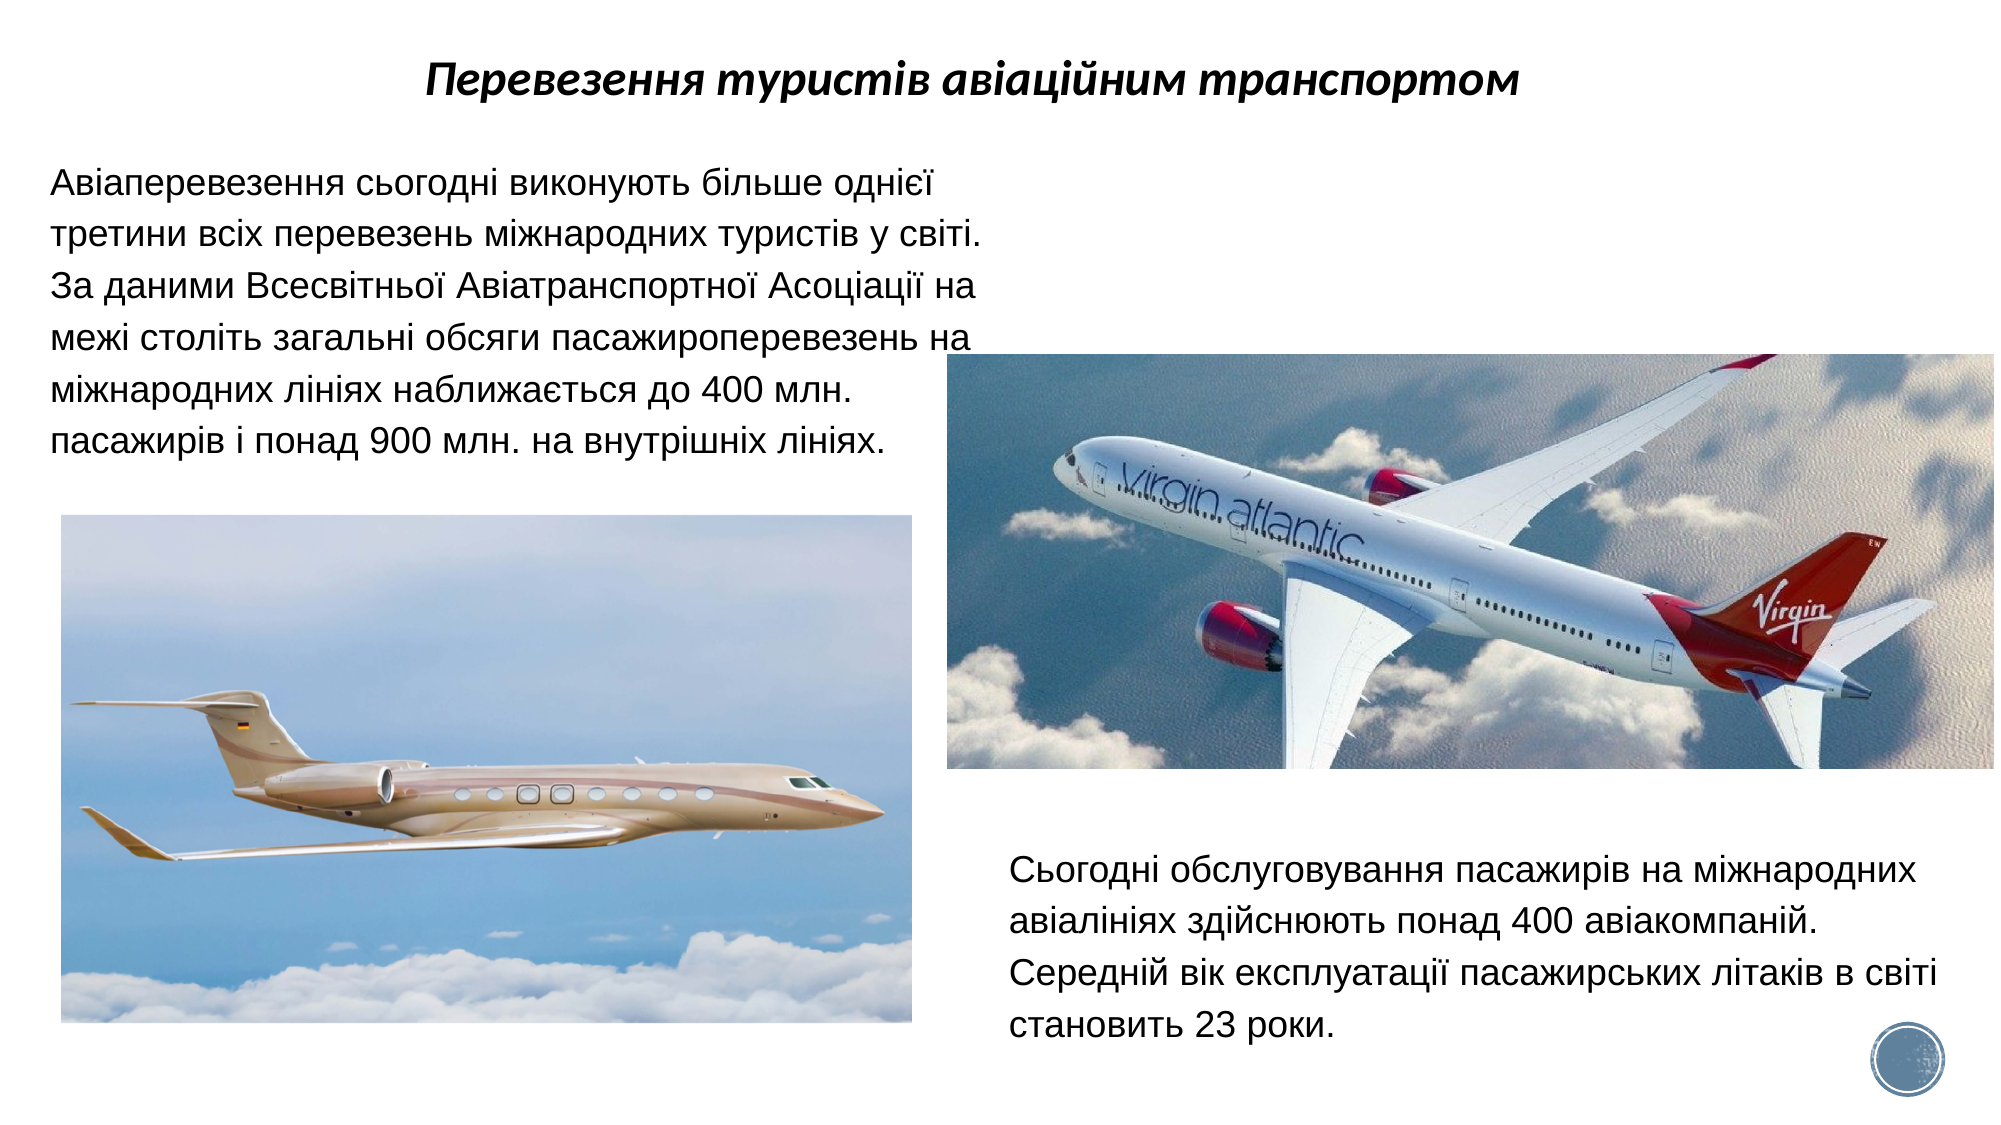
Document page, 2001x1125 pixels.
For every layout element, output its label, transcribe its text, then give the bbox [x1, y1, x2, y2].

picture [61, 501, 912, 1036]
text_box Перевезення туристів авіаційним транспортом [409, 34, 1579, 114]
text_box Авіаперевезення сьогодні виконують більше однієї третини всіх перевезень міжнародних туристів у світі. За даними Всесвітньої Авіатранспортної Асоціації на межі століть загальні обсяги пасажироперевезень на міжнародних лініях наближається до 400 млн. пасажирів і понад 900 млн. на внутрішніх лініях. [35, 143, 1036, 469]
picture [947, 354, 1994, 769]
text_box Сьогодні обслуговування пасажирів на міжнародних авіалініях здійснюють понад 400 авіакомпаній. Середній вік експлуатації пасажирських літаків в світі становить 23 роки. [993, 830, 1994, 1053]
